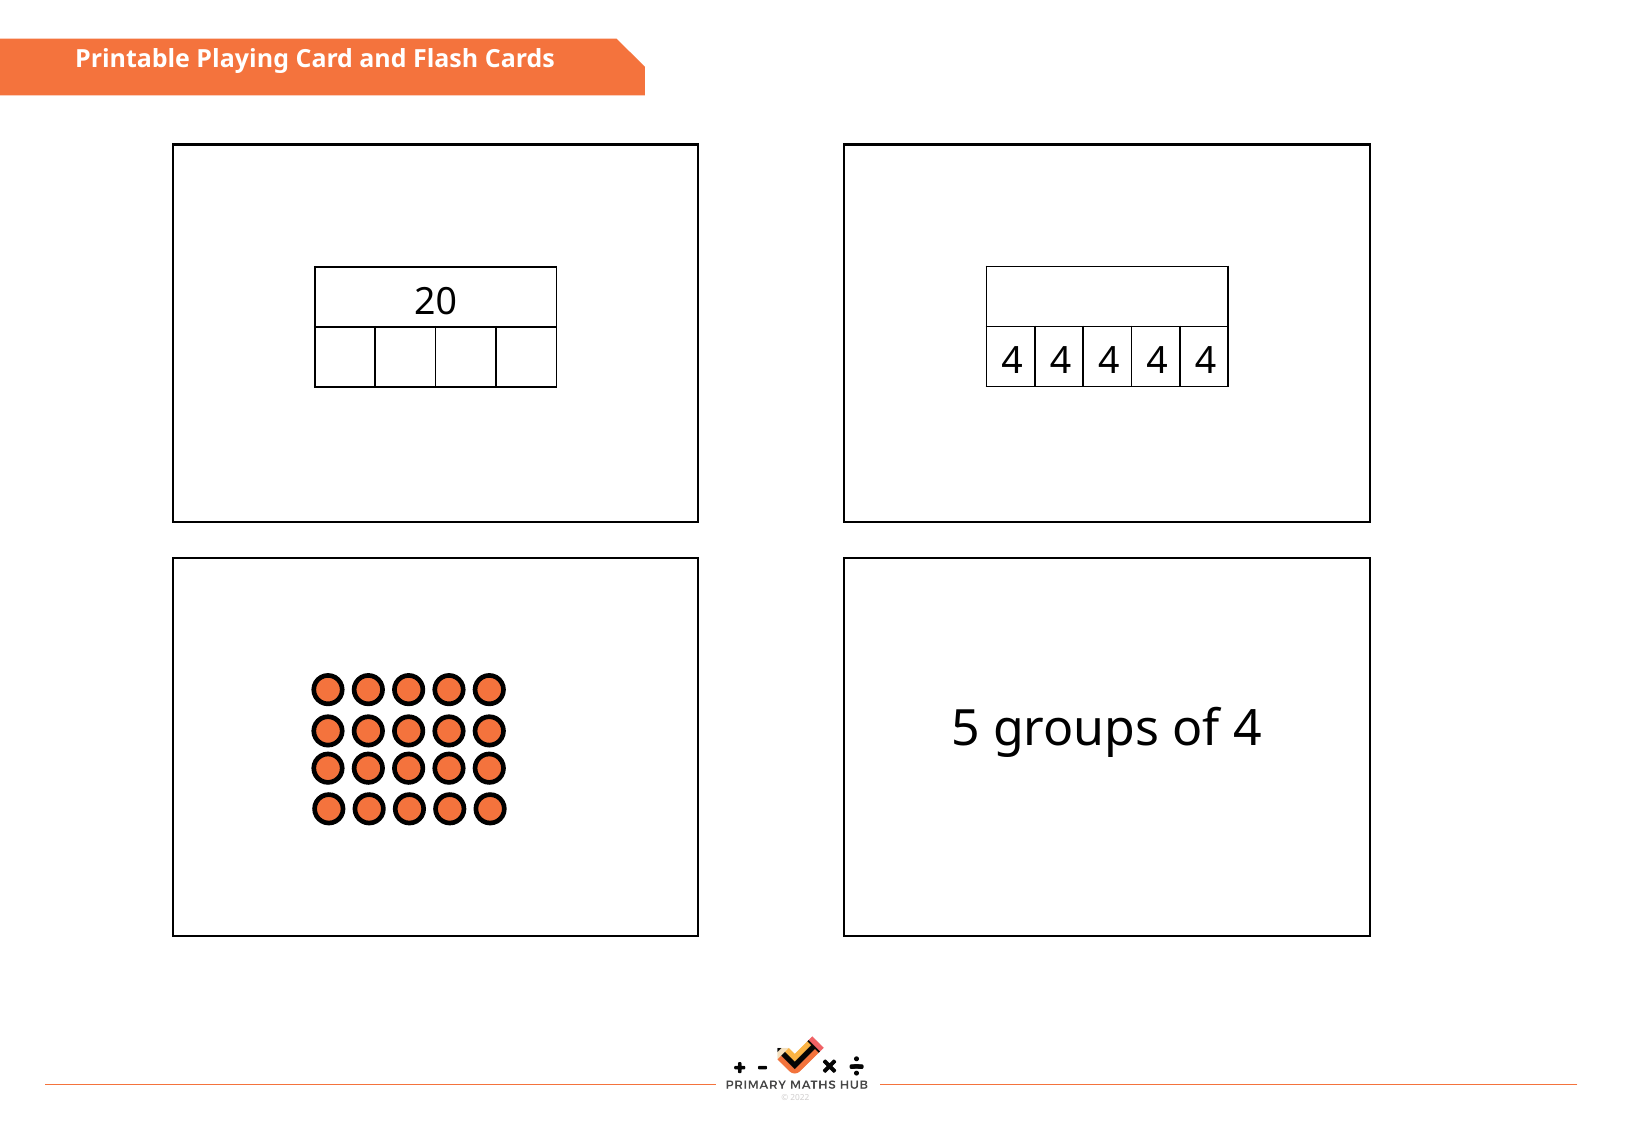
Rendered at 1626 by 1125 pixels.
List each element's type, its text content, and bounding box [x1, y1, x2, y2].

table_cell [376, 328, 435, 386]
text_box © 2022 [720, 1084, 870, 1110]
text_box Printable Playing Card and Flash Cards [0, 37, 646, 97]
text_box [172, 557, 699, 937]
text_box [434, 793, 466, 825]
text_box [312, 752, 344, 784]
table_cell 4 [1036, 327, 1082, 386]
table_cell [436, 328, 495, 386]
text_box [313, 793, 345, 825]
picture [722, 1034, 872, 1094]
text_box [312, 715, 344, 747]
table_header [987, 267, 1227, 326]
text_box [393, 715, 424, 747]
text_box [473, 674, 505, 705]
table_cell 4 [1181, 327, 1227, 386]
text_box [433, 715, 465, 747]
table_cell [316, 328, 374, 386]
text_box [843, 143, 1371, 523]
text_box [433, 674, 465, 705]
text_box [172, 143, 699, 523]
table_header 20 [316, 268, 556, 326]
text_box [473, 715, 505, 747]
text_box [353, 793, 385, 825]
text_box [474, 793, 506, 825]
text_box 5 groups of 4 [844, 688, 1370, 763]
text_box [393, 752, 424, 784]
text_box [353, 674, 384, 705]
text_box [433, 752, 465, 784]
text_box [394, 793, 425, 825]
text_box [353, 752, 384, 784]
text_box [312, 674, 344, 705]
text_box [473, 752, 505, 784]
table_cell 4 [987, 327, 1034, 386]
text_box [393, 674, 424, 705]
text_box [353, 715, 384, 747]
table_cell [497, 328, 556, 386]
text_box [843, 557, 1371, 937]
table_cell 4 [1084, 327, 1131, 386]
table_cell 4 [1132, 327, 1179, 386]
